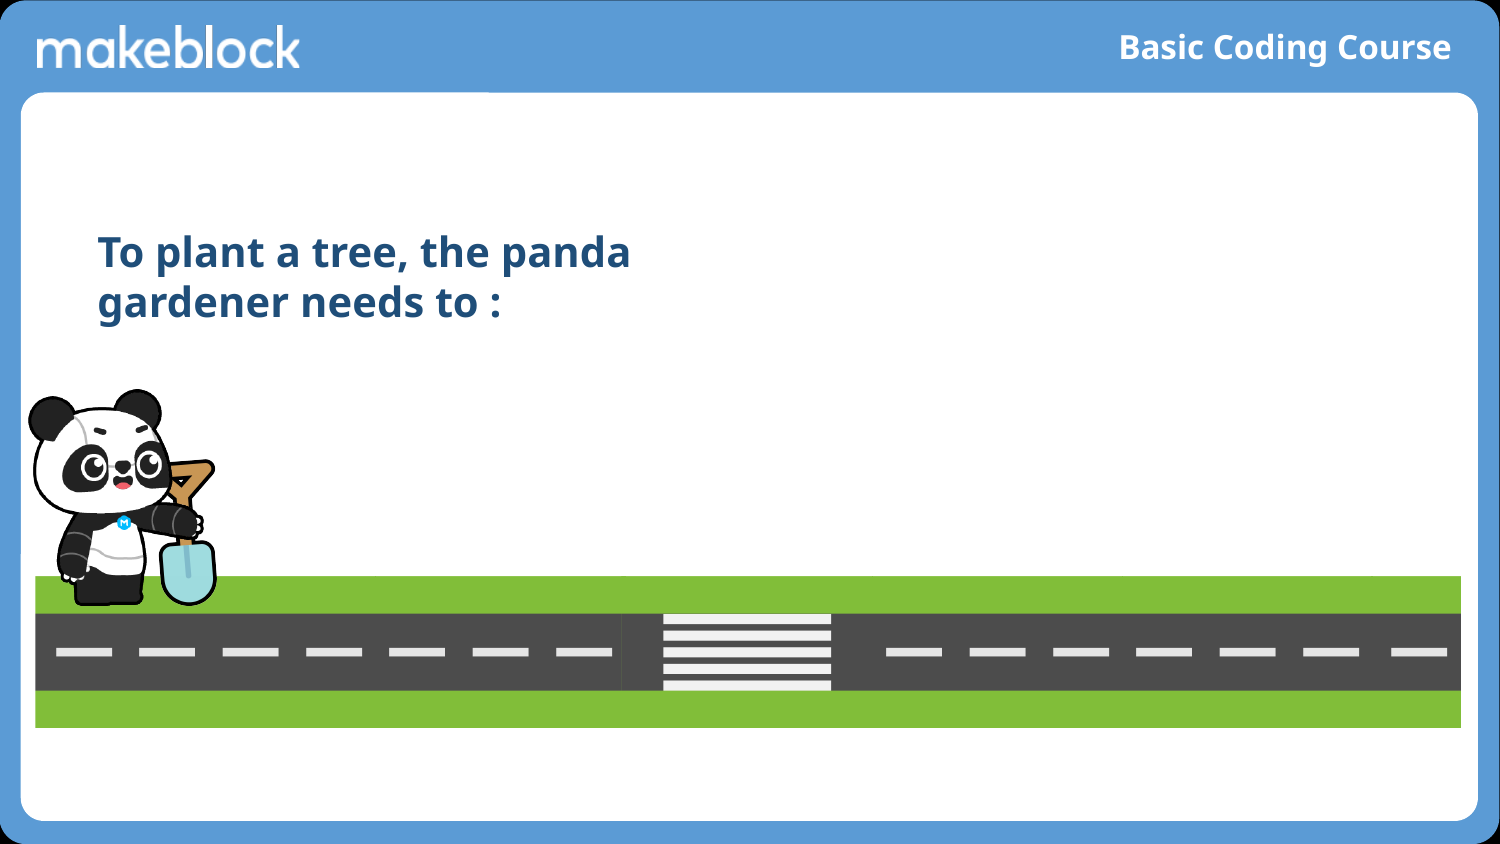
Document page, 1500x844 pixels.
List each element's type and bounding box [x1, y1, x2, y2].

text_box [35, 576, 1461, 728]
text_box [0, 0, 1500, 844]
text_box [28, 389, 217, 606]
